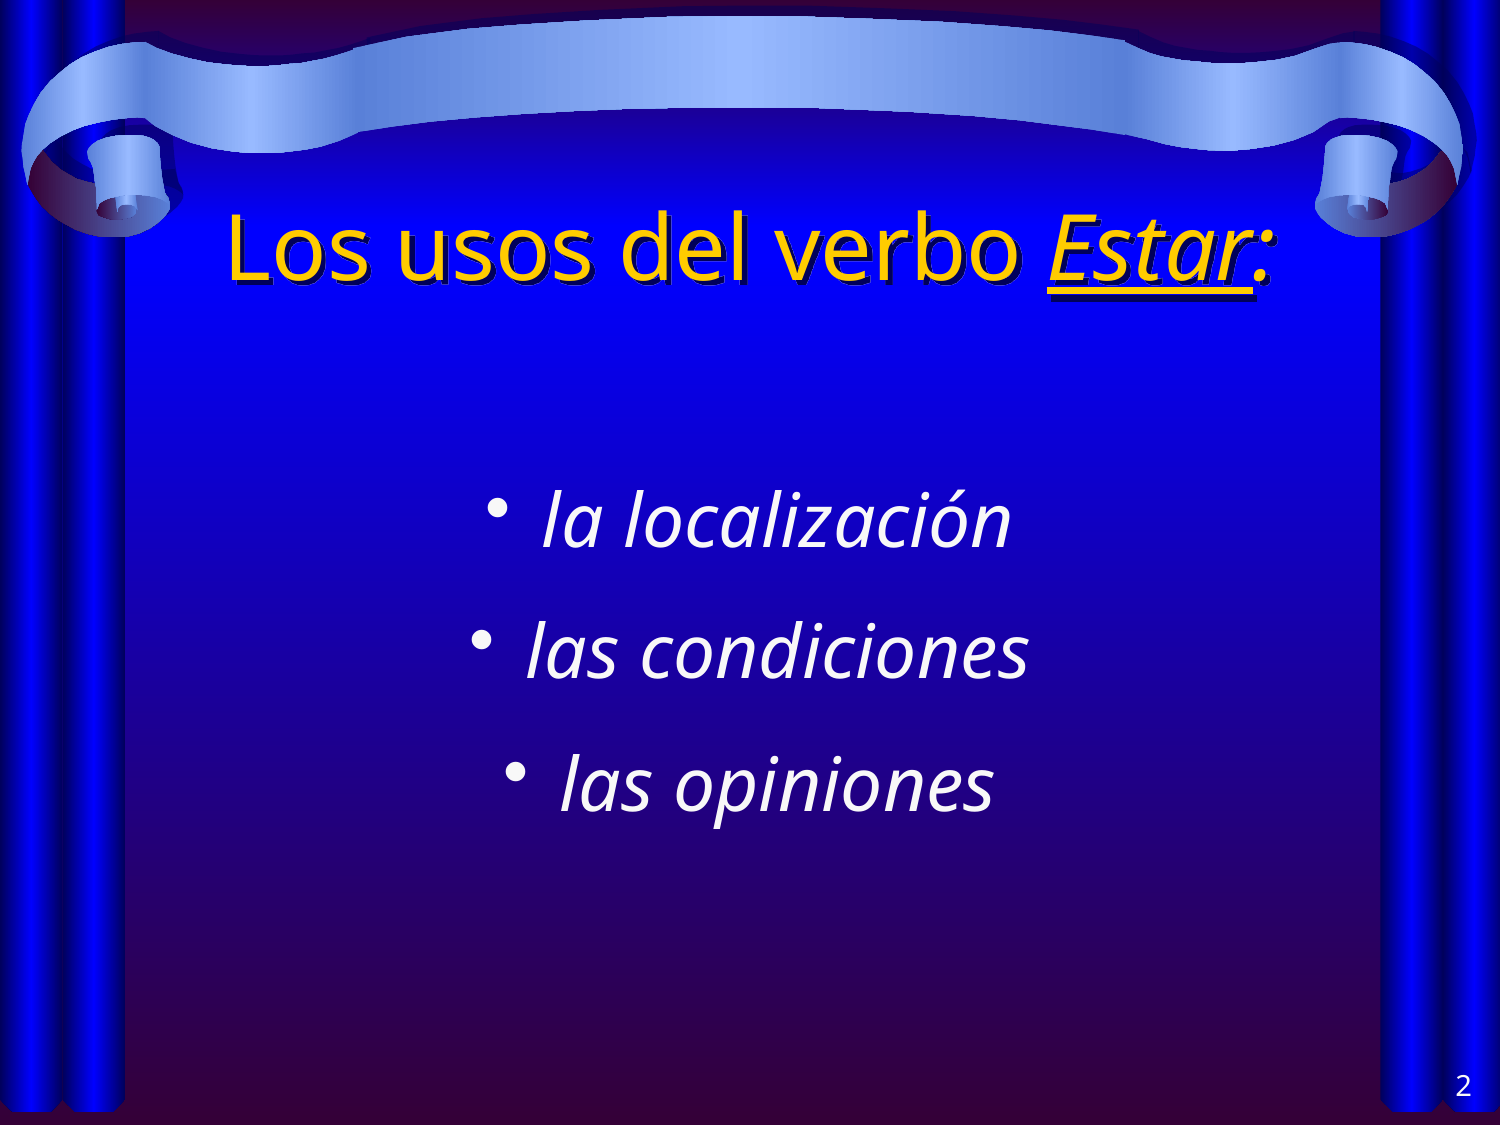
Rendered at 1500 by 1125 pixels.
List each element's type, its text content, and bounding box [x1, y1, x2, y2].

slide_number 2 [1187, 1050, 1500, 1125]
list la localización las condiciones las opiniones [431, 437, 1069, 938]
title Los usos del verbo Estar: [112, 149, 1388, 338]
